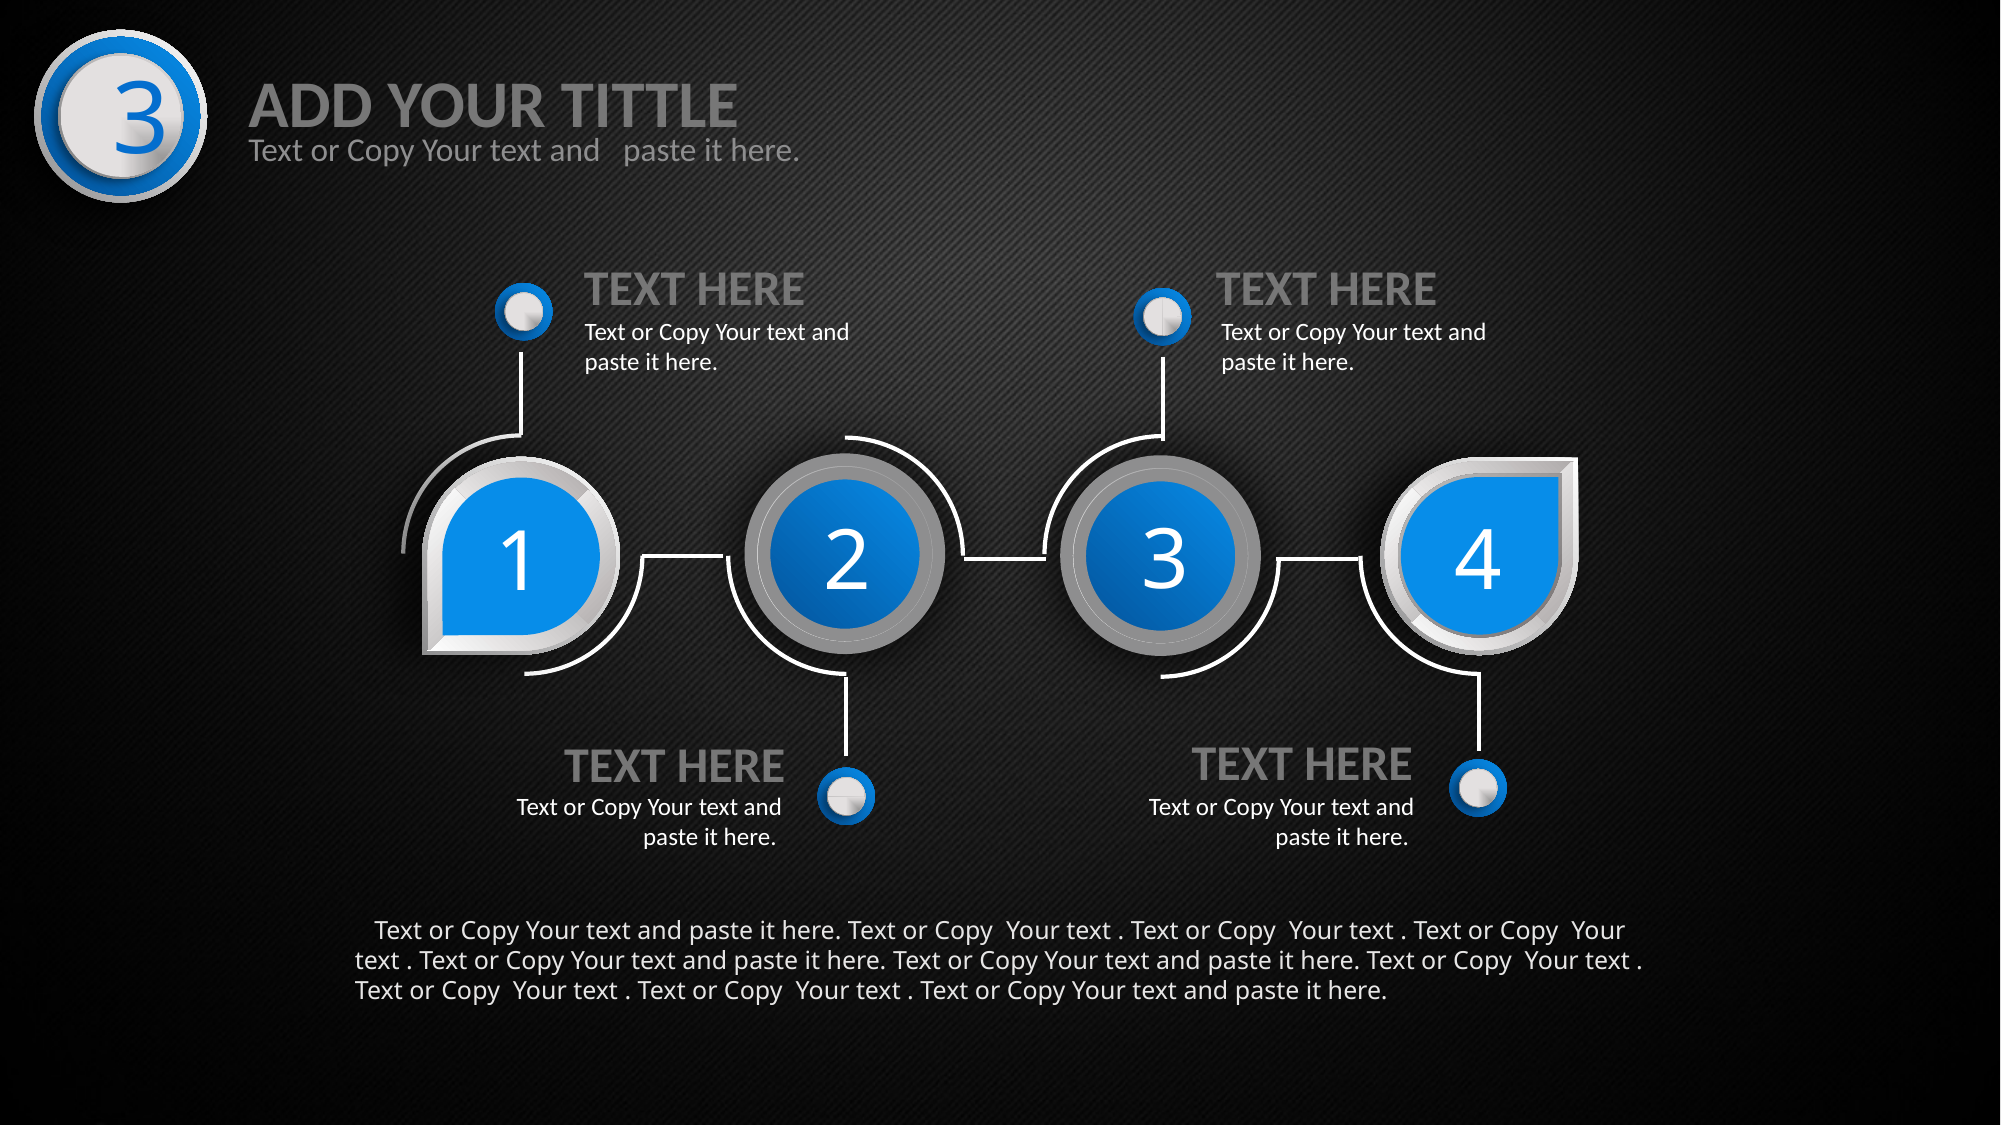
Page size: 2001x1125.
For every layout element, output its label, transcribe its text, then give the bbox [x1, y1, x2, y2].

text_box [1133, 288, 1192, 346]
text_box Text or Copy Your text and paste it here. Text or Copy Your text . Text or Copy Your text . Text or Copy Your text . Text or Copy Your text and paste it here. Text or Copy Your text and paste it here. Text or Copy Your text . Text or Copy Your text . Text or Copy Your text . Text or Copy Your text and paste it here. [340, 906, 1670, 1012]
text_box TEXT HERE [1176, 247, 1477, 323]
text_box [403, 351, 1597, 757]
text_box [34, 29, 208, 203]
text_box TEXT HERE [1167, 757, 1438, 798]
text_box ADD YOUR TITTLE [233, 53, 985, 149]
text_box TEXT HERE [542, 248, 848, 323]
text_box Text or Copy Your text and paste it here. [1092, 783, 1430, 858]
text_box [495, 283, 553, 341]
text_box Text or Copy Your text and paste it here. [233, 120, 883, 176]
picture [0, 0, 2001, 1125]
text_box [817, 767, 875, 825]
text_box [1449, 759, 1507, 817]
text_box Text or Copy Your text and paste it here. [569, 308, 907, 351]
text_box Text or Copy Your text and paste it here. [1206, 308, 1543, 351]
text_box Text or Copy Your text and paste it here. [460, 783, 798, 858]
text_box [412, 454, 618, 677]
text_box TEXT HERE [533, 757, 816, 801]
